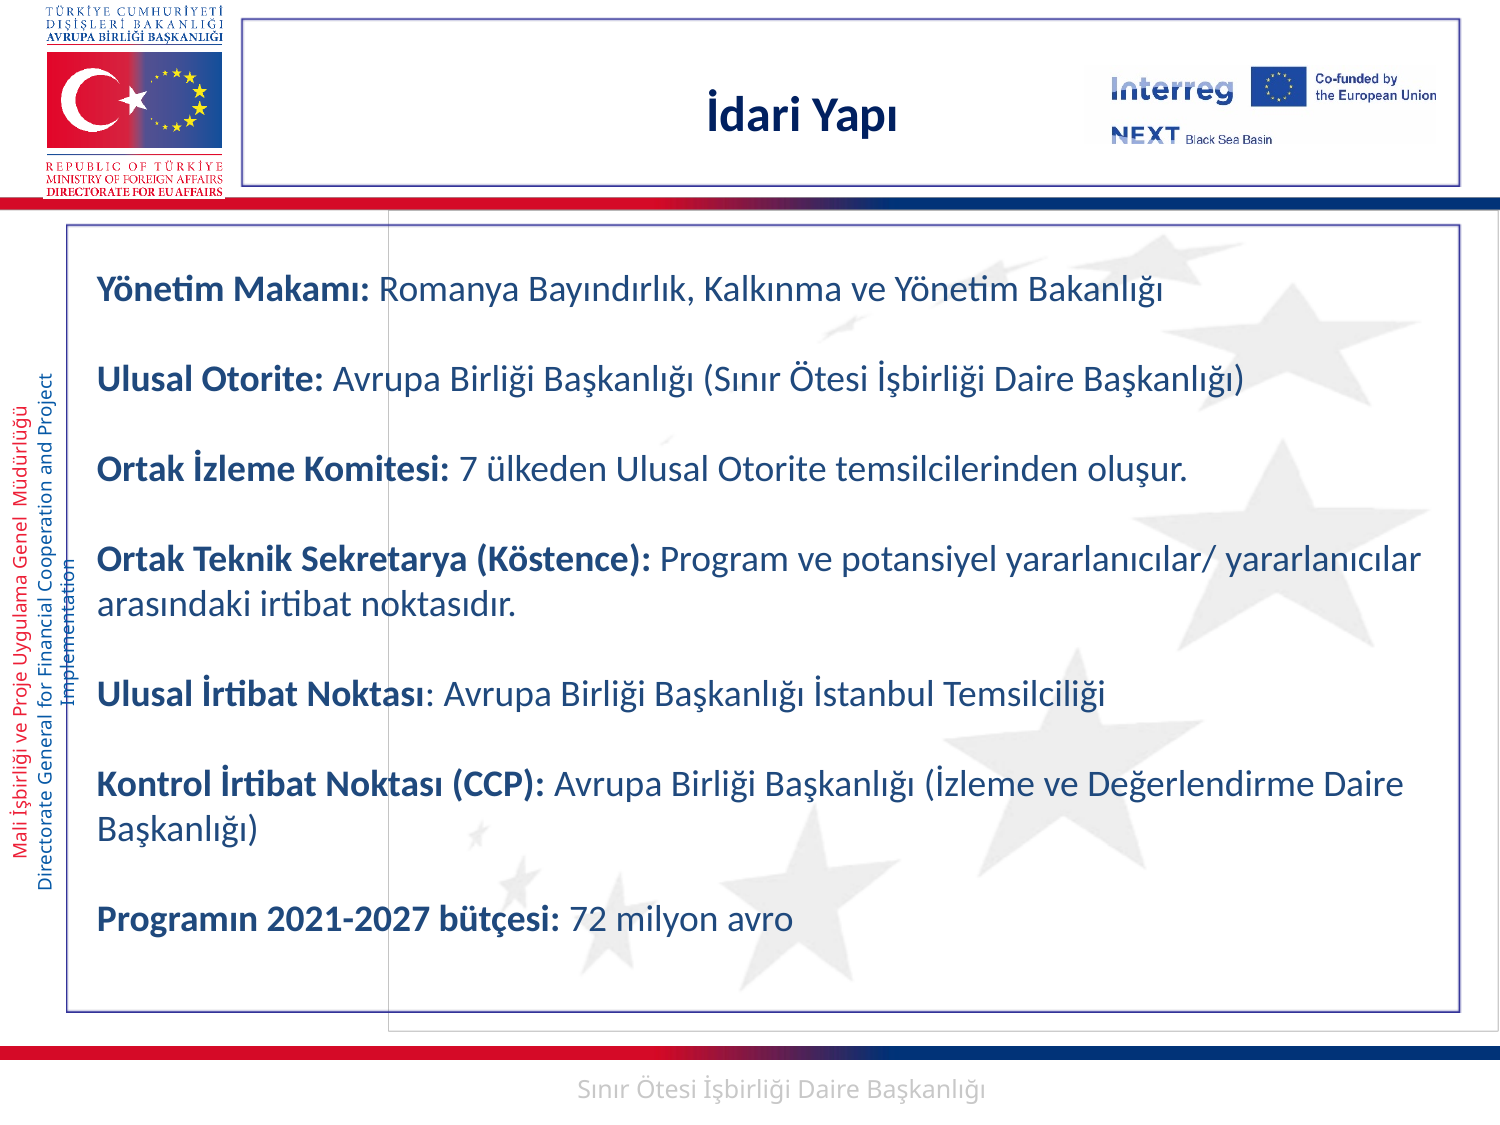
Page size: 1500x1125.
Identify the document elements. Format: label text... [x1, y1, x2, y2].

picture [0, 1046, 1500, 1060]
picture [0, 2, 1500, 1033]
picture [66, 672, 73, 678]
picture [240, 17, 1462, 187]
text_box Yönetim Makamı: Romanya Bayındırlık, Kalkınma ve Yönetim Bakanlığı Ulusal Otorite: Avrupa Birliği Başkanlığı (Sınır Ötesi İşbirliği Daire Başkanlığı) Ortak İzleme Komitesi: 7 ülkeden Ulusal Otorite temsilcilerinden oluşur. Ortak Teknik Sekretarya (Köstence): Program ve potansiyel yararlanıcılar/ yararlanıcılar arasındaki irtibat noktasıdır. Ulusal İrtibat Noktası: Avrupa Birliği Başkanlığı İstanbul Temsilciliği Kontrol İrtibat Noktası (CCP): Avrupa Birliği Başkanlığı (İzleme ve Değerlendirme Daire Başkanlığı) Programın 2021-2027 bütçesi: 72 milyon avro [80, 255, 1471, 948]
footer Sınır Ötesi İşbirliği Daire Başkanlığı [537, 1070, 1034, 1108]
text_box İdari Yapı [194, 73, 1080, 149]
picture [66, 573, 73, 579]
